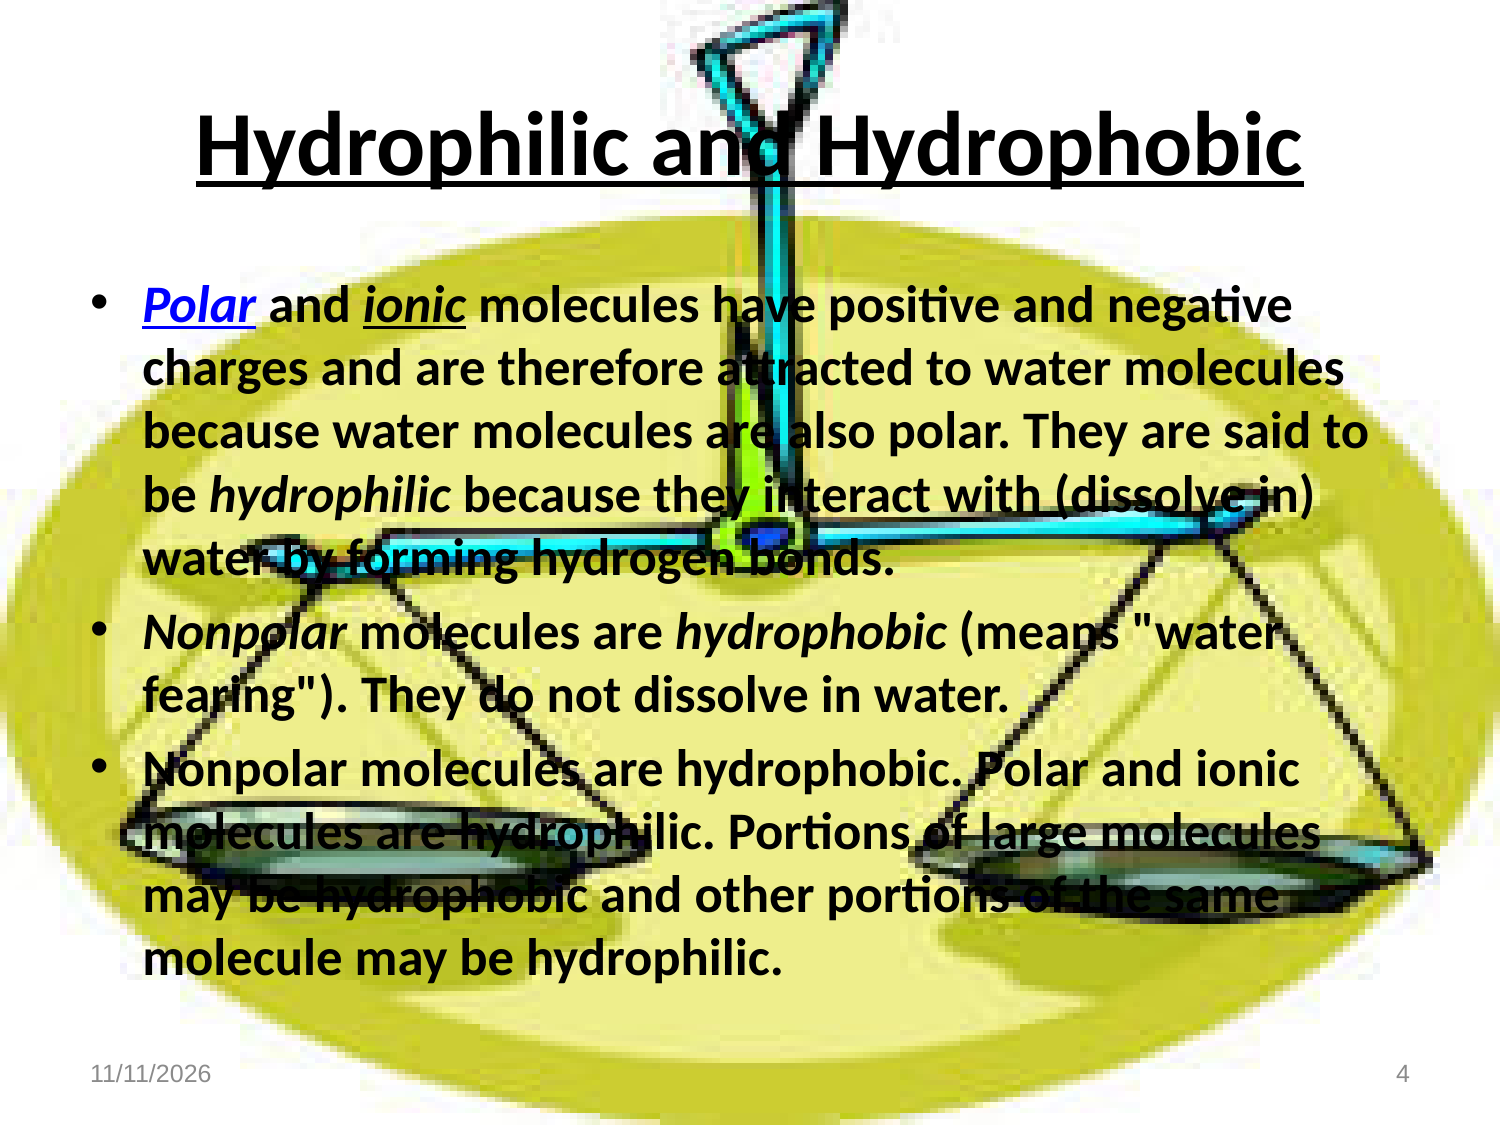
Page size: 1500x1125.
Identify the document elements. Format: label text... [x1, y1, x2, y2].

title Hydrophilic and Hydrophobic [75, 45, 1425, 233]
list Polar and ionic molecules have positive and negative charges and are therefore attracted to water molecules because water molecules are also polar. They are said to be hydrophilic because they interact with (dissolve in) water by forming hydrogen bonds. Nonpolar molecules are hydrophobic (means "water fearing"). They do not dissolve in water. Nonpolar molecules are hydrophobic. Polar and ionic molecules are hydrophilic. Portions of large molecules may be hydrophobic and other portions of the same molecule may be hydrophilic. [75, 262, 1425, 1005]
picture [0, 0, 1500, 1125]
slide_number 4 [1074, 1042, 1425, 1103]
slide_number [75, 1042, 425, 1103]
